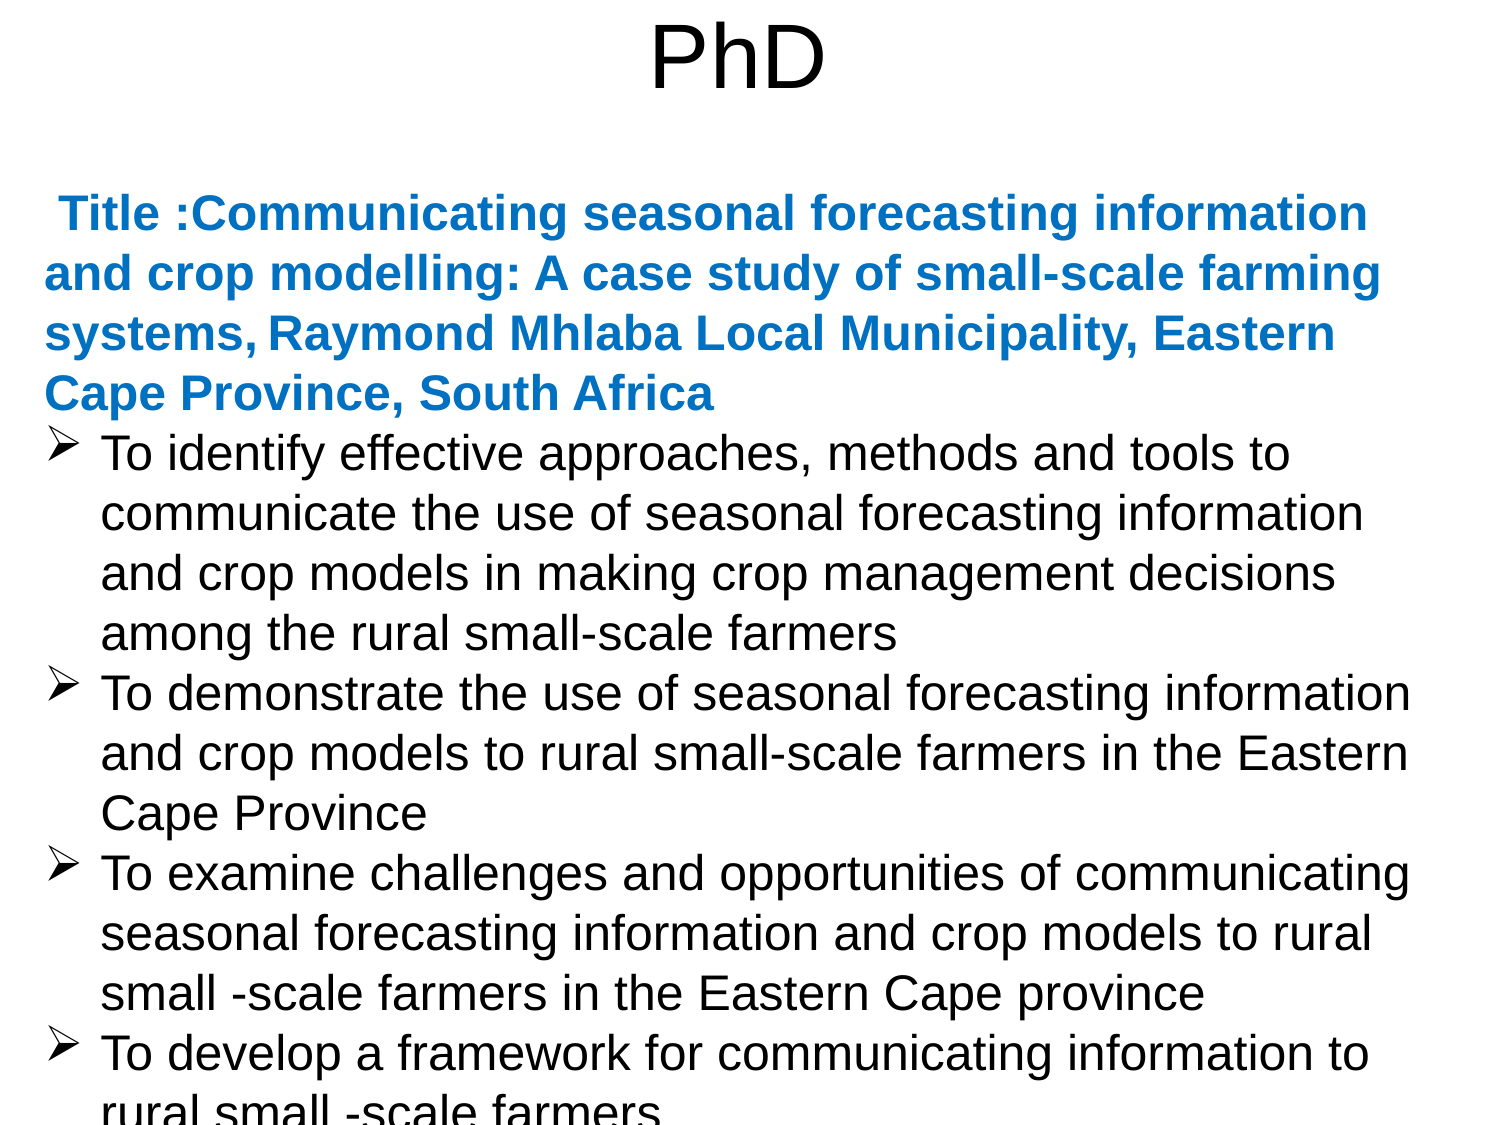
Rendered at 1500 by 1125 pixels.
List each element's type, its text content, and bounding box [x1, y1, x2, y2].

text_box Title :Communicating seasonal forecasting information and crop modelling: A case study of small-scale farming systems, Raymond Mhlaba Local Municipality, Eastern Cape Province, South Africa To identify effective approaches, methods and tools to communicate the use of seasonal forecasting information and crop models in making crop management decisions among the rural small-scale farmers To demonstrate the use of seasonal forecasting information and crop models to rural small-scale farmers in the Eastern Cape Province To examine challenges and opportunities of communicating seasonal forecasting information and crop models to rural small -scale farmers in the Eastern Cape province To develop a framework for communicating information to rural small -scale farmers [29, 172, 1447, 1125]
title PhD [29, 0, 1448, 103]
